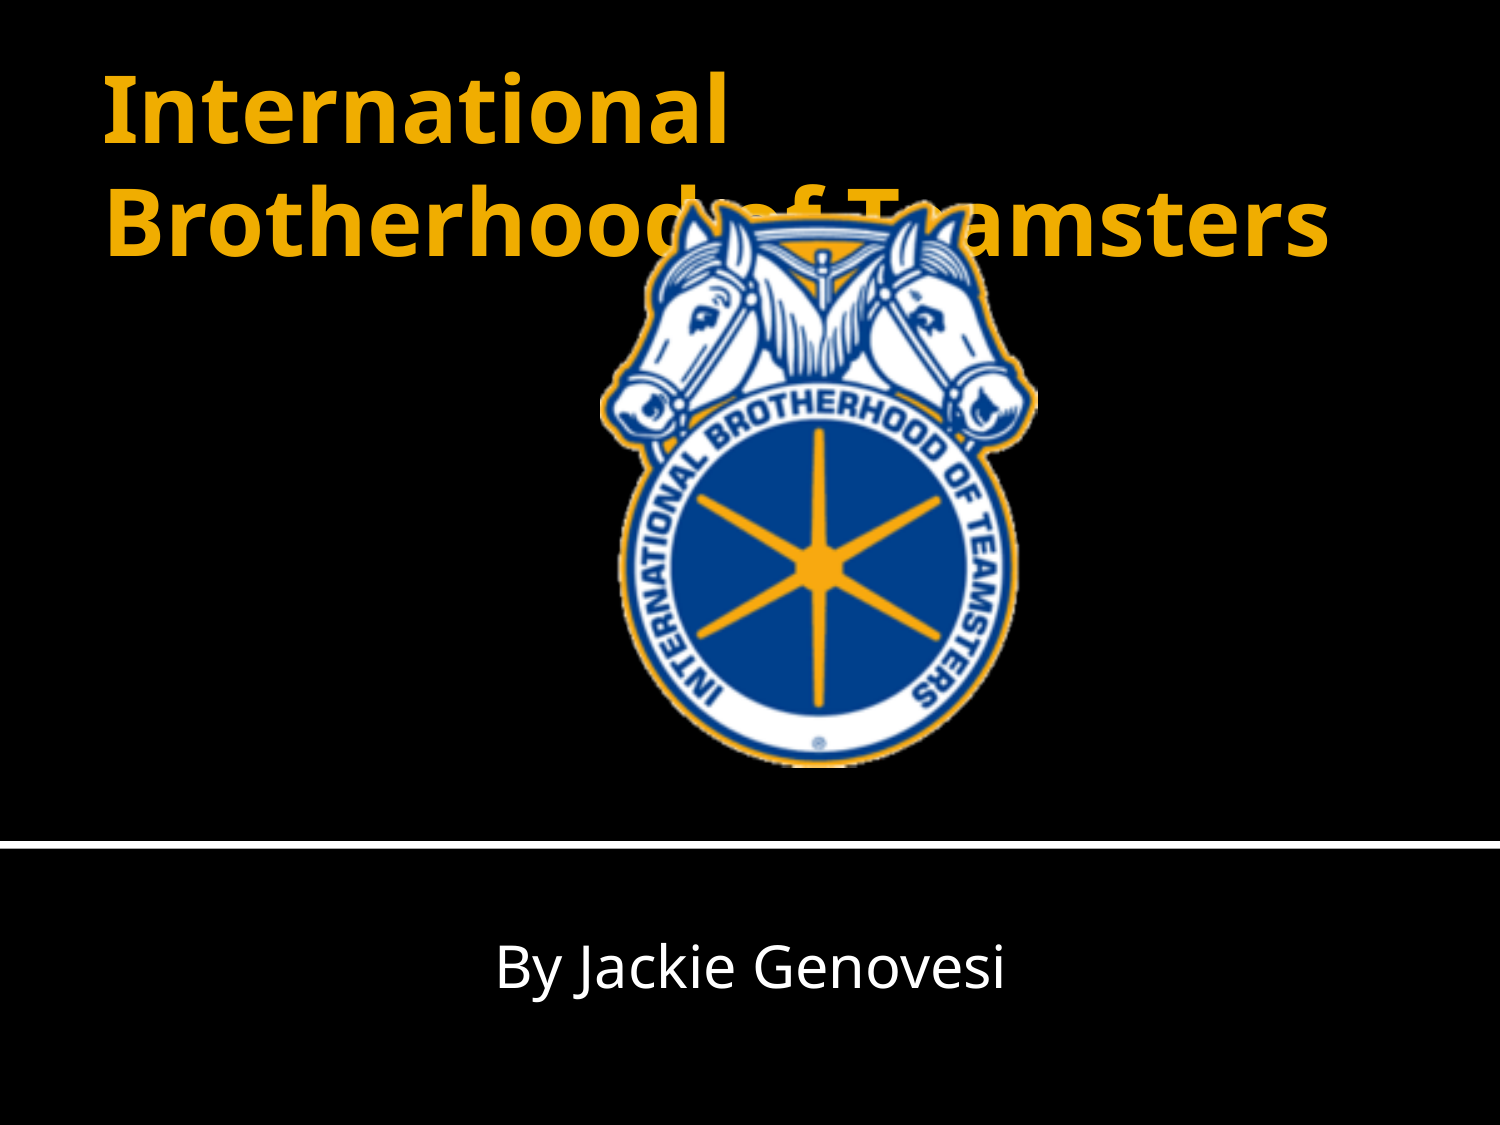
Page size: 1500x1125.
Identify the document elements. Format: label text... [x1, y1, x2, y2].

subtitle By Jackie Genovesi [474, 912, 1025, 1000]
picture [599, 199, 1038, 768]
title International Brotherhood of Teamsters [87, 50, 1363, 292]
